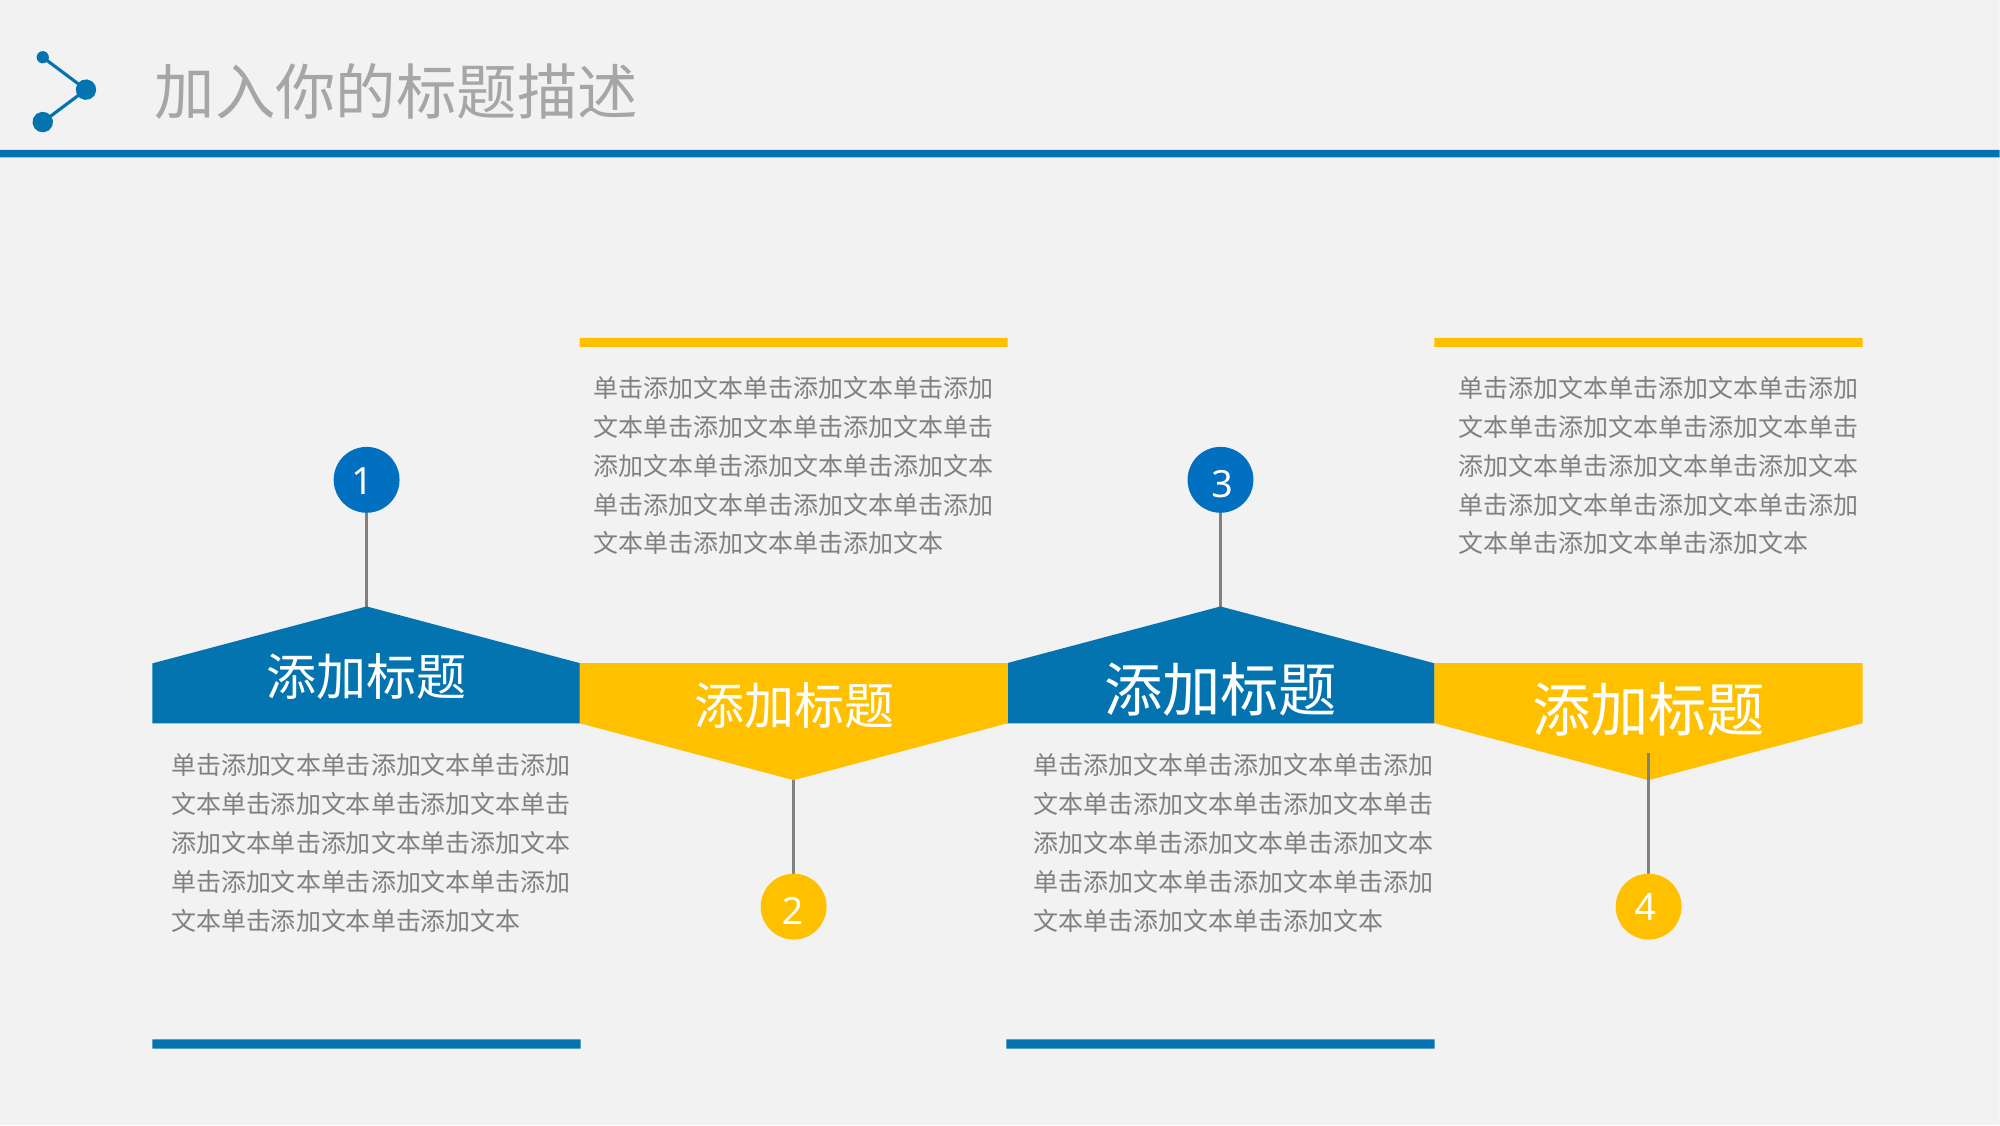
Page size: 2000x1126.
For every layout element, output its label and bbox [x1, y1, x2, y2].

text_box [0, 46, 2000, 158]
text_box [152, 337, 1874, 1049]
